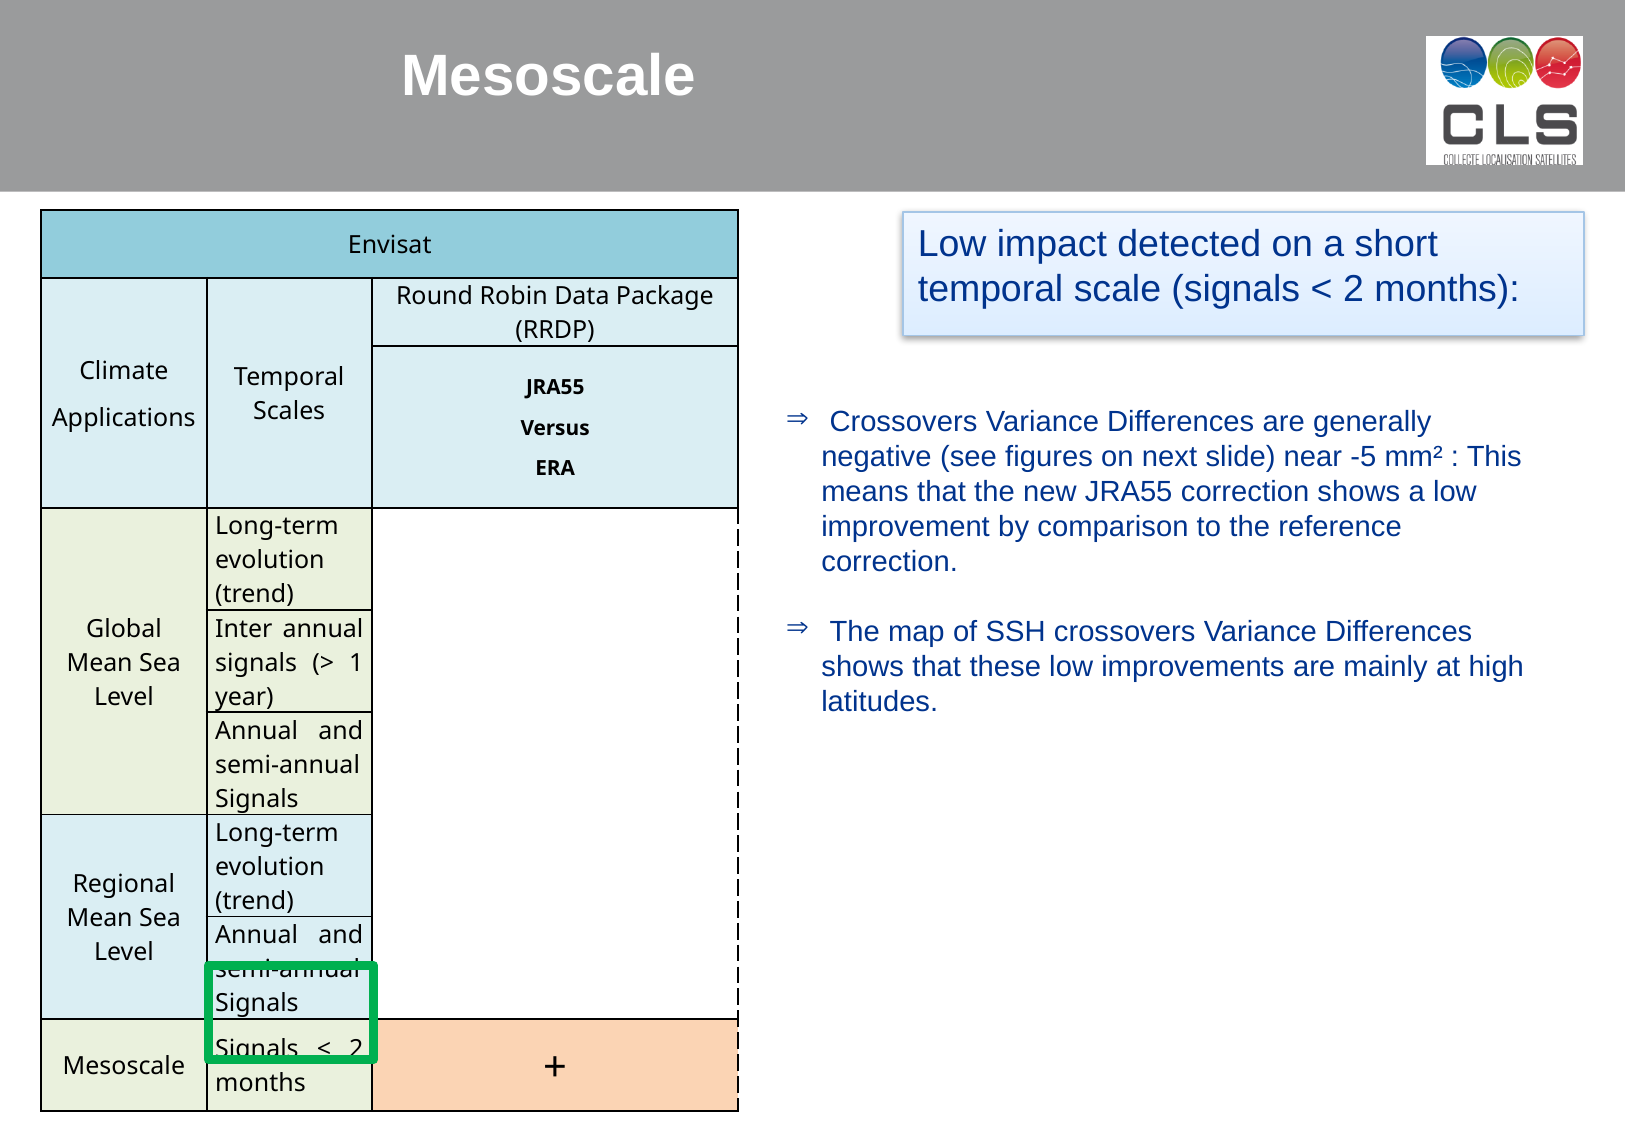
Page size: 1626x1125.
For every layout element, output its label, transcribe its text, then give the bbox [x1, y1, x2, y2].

table_cell [373, 509, 738, 1018]
table_cell Global Mean Sea Level [42, 509, 206, 814]
text_box [206, 963, 376, 1062]
table_cell Annual and semi-annual Signals [208, 713, 371, 814]
table_cell Long-term evolution (trend) [208, 509, 371, 609]
table_cell Signals < 2 months [208, 1062, 371, 1110]
table_cell + [373, 1020, 738, 1110]
table_cell Mesoscale [42, 1020, 206, 1110]
text_box Low impact detected on a short temporal scale (signals < 2 months): [902, 211, 1585, 336]
table_cell Long-term evolution (trend) [208, 815, 371, 916]
table_cell Climate Applications [42, 279, 206, 507]
table_cell JRA55 Versus ERA [373, 347, 737, 507]
table_cell Regional Mean Sea Level [42, 815, 206, 1018]
picture [1426, 36, 1583, 165]
table_header Envisat [42, 211, 737, 277]
table_cell Temporal Scales [208, 279, 371, 507]
text_box Crossovers Variance Differences are generally negative (see figures on next slide) near -5 mm² : This means that the new JRA55 correction shows a low improvement by comparison to the reference correction. The map of SSH crossovers Variance Differences shows that these low improvements are mainly at high latitudes. [771, 325, 1560, 725]
table_cell Inter annual signals (> 1 year) [208, 611, 371, 711]
table_cell Round Robin Data Package (RRDP) [373, 279, 737, 345]
table_cell Annual and semi-annual Signals [208, 917, 371, 963]
text_box Mesoscale [386, 40, 1162, 119]
